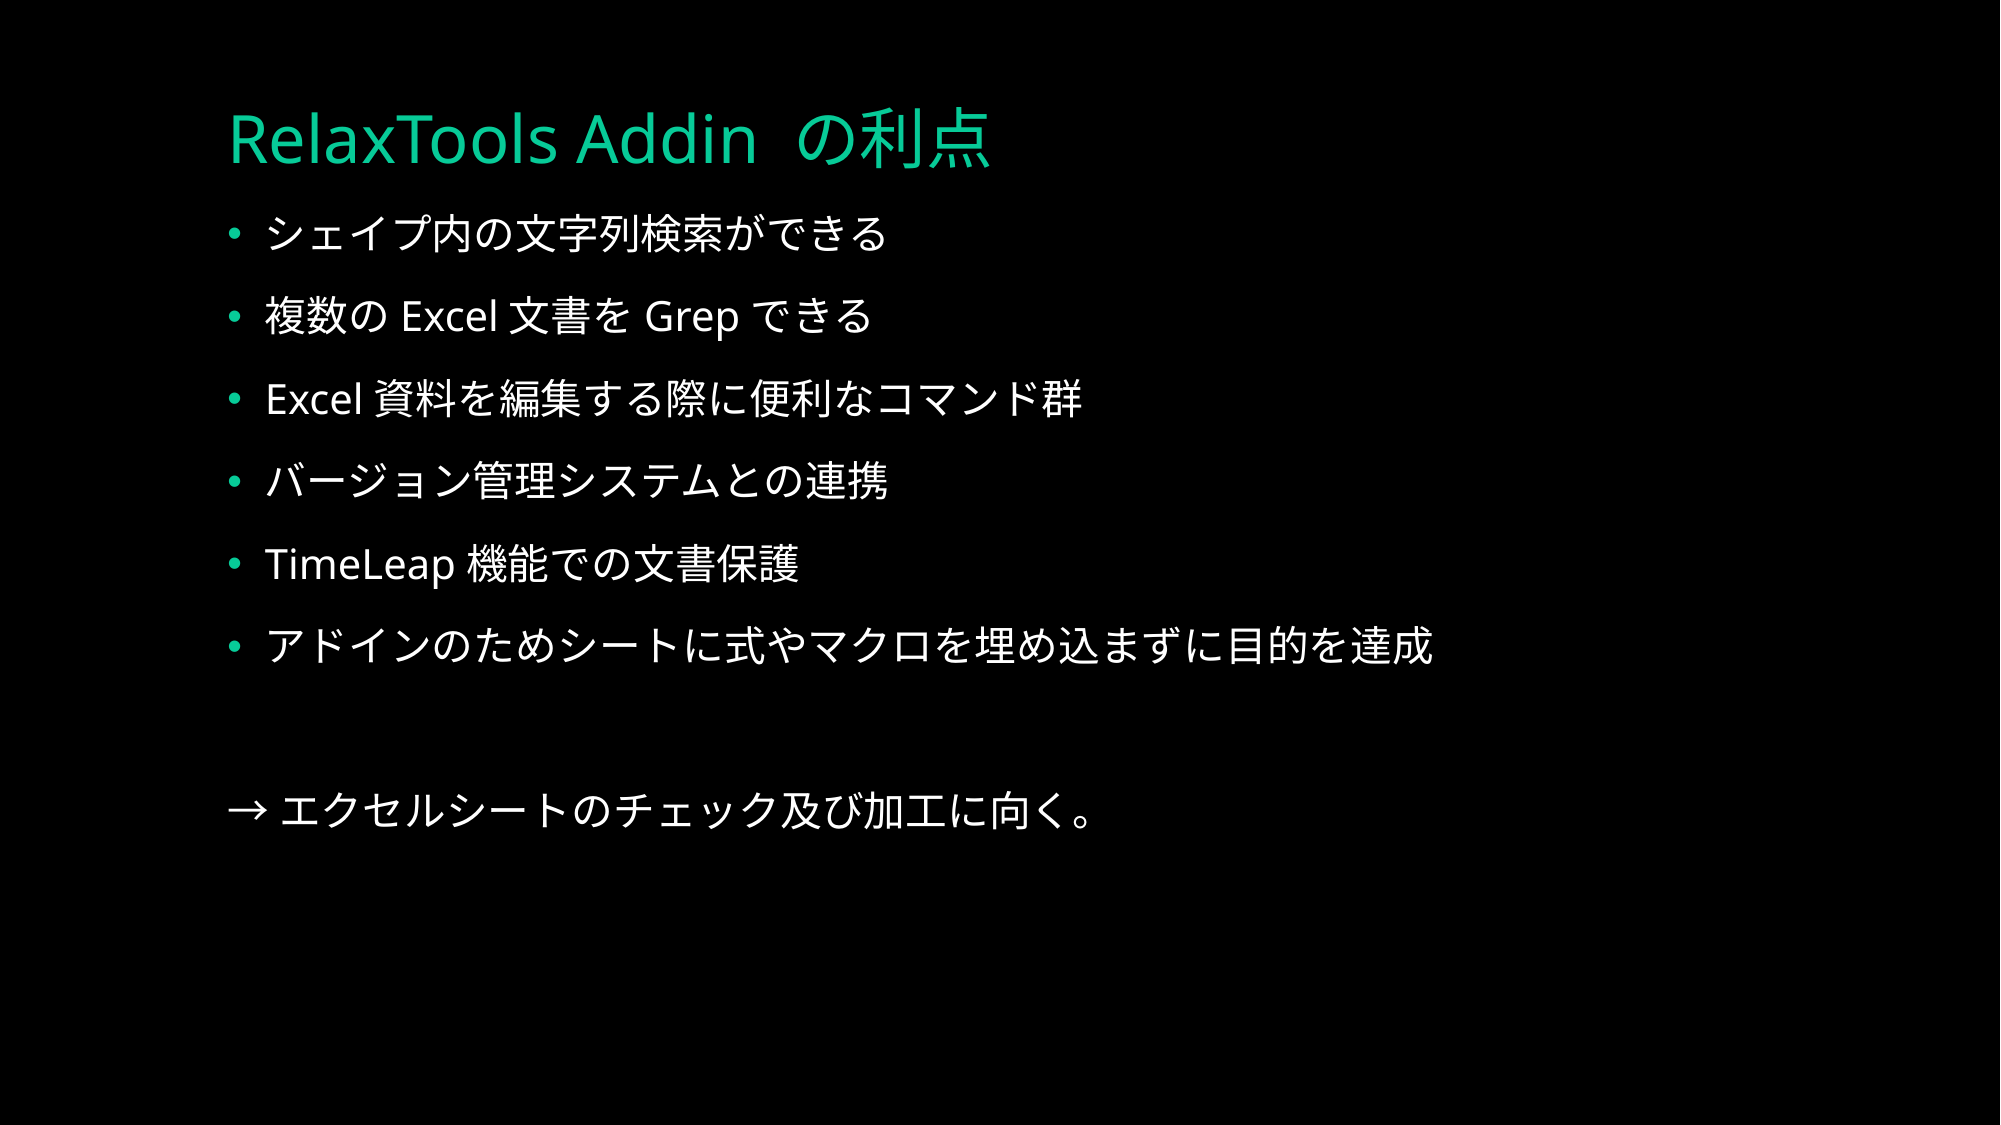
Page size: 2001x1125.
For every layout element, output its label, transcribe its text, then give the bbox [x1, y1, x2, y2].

title RelaxTools Addin の利点 [212, 62, 1788, 186]
list シェイプ内の文字列検索ができる 複数のExcel文書をGrepできる Excel資料を編集する際に便利なコマンド群 バージョン管理システムとの連携 TimeLeap機能での文書保護 アドインのためシートに式やマクロを埋め込まずに目的を達成 →エクセルシートのチェック及び加工に向く。 [212, 205, 1788, 920]
